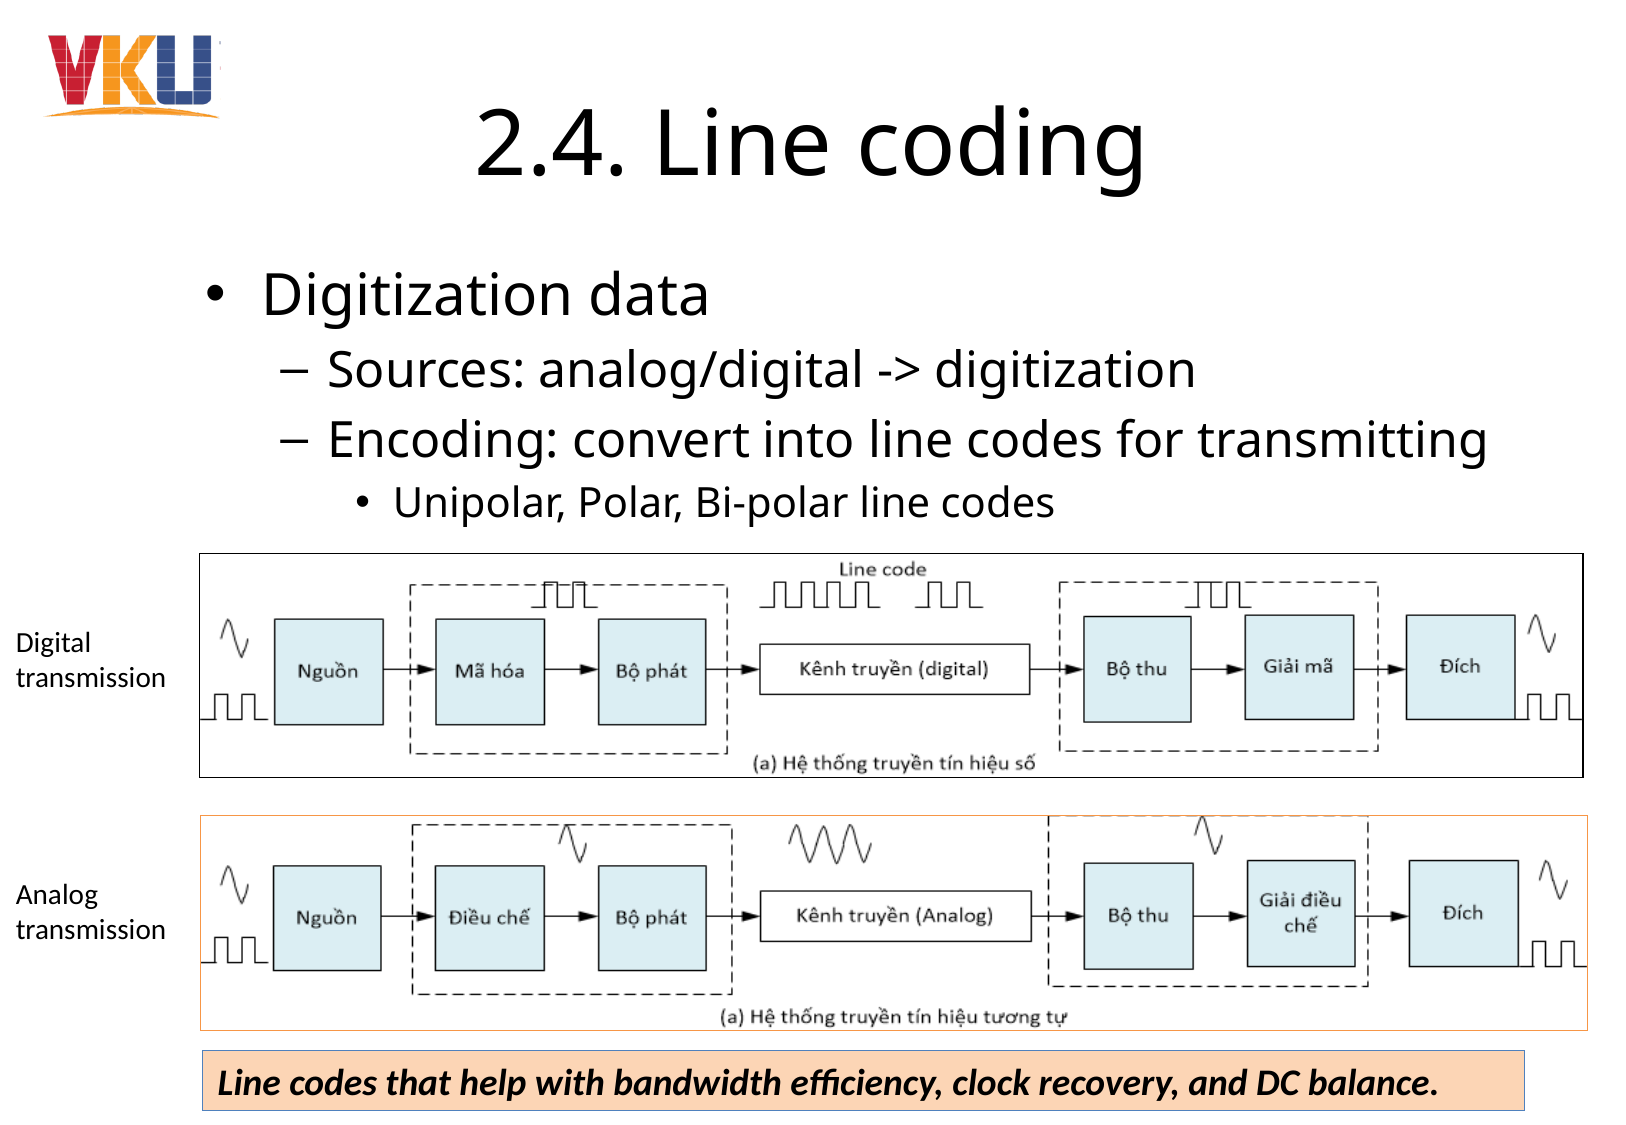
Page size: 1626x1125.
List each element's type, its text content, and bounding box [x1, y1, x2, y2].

picture [200, 815, 1588, 1032]
text_box Digital transmission [1, 616, 182, 701]
text_box Line codes that help with bandwidth efficiency, clock recovery, and DC balance. [202, 1050, 1525, 1111]
picture [32, 21, 228, 129]
list Digitization data Sources: analog/digital -> digitization Encoding: convert into line codes for transmitting Unipolar, Polar, Bi-polar line codes [190, 249, 1597, 1015]
text_box Analog transmission [1, 867, 182, 953]
picture [200, 553, 1583, 777]
title 2.4. Line coding [81, 45, 1544, 233]
